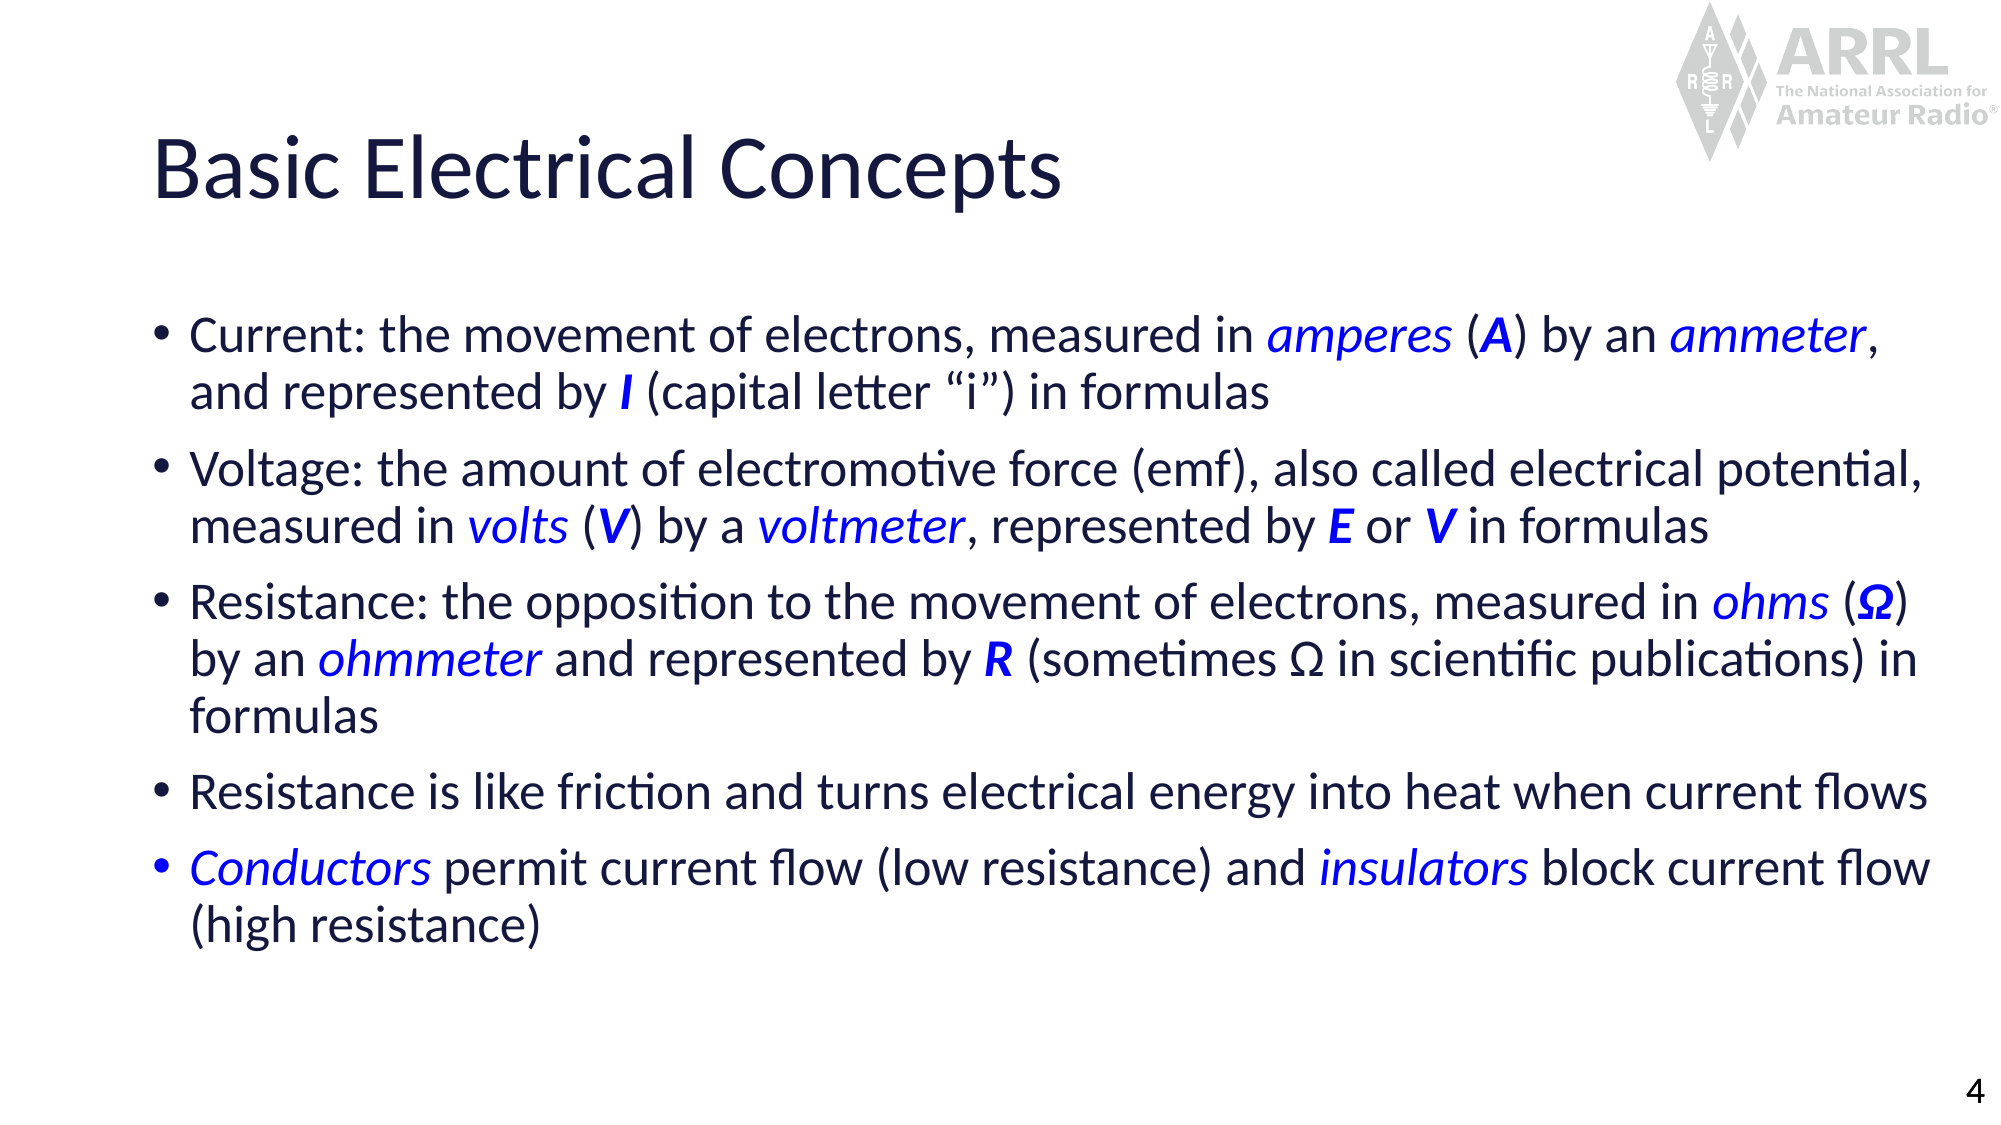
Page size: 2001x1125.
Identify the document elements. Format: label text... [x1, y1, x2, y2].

list Current: the movement of electrons, measured in amperes (A) by an ammeter, and represented by I (capital letter “i”) in formulas Voltage: the amount of electromotive force (emf), also called electrical potential, measured in volts (V) by a voltmeter, represented by E or V in formulas Resistance: the opposition to the movement of electrons, measured in ohms (Ω) by an ohmmeter and represented by R (sometimes Ω in scientific publications) in formulas Resistance is like friction and turns electrical energy into heat when current flows Conductors permit current flow (low resistance) and insulators block current flow (high resistance) [137, 299, 1948, 1066]
title Basic Electrical Concepts [137, 59, 1863, 278]
picture [1674, 0, 2000, 164]
